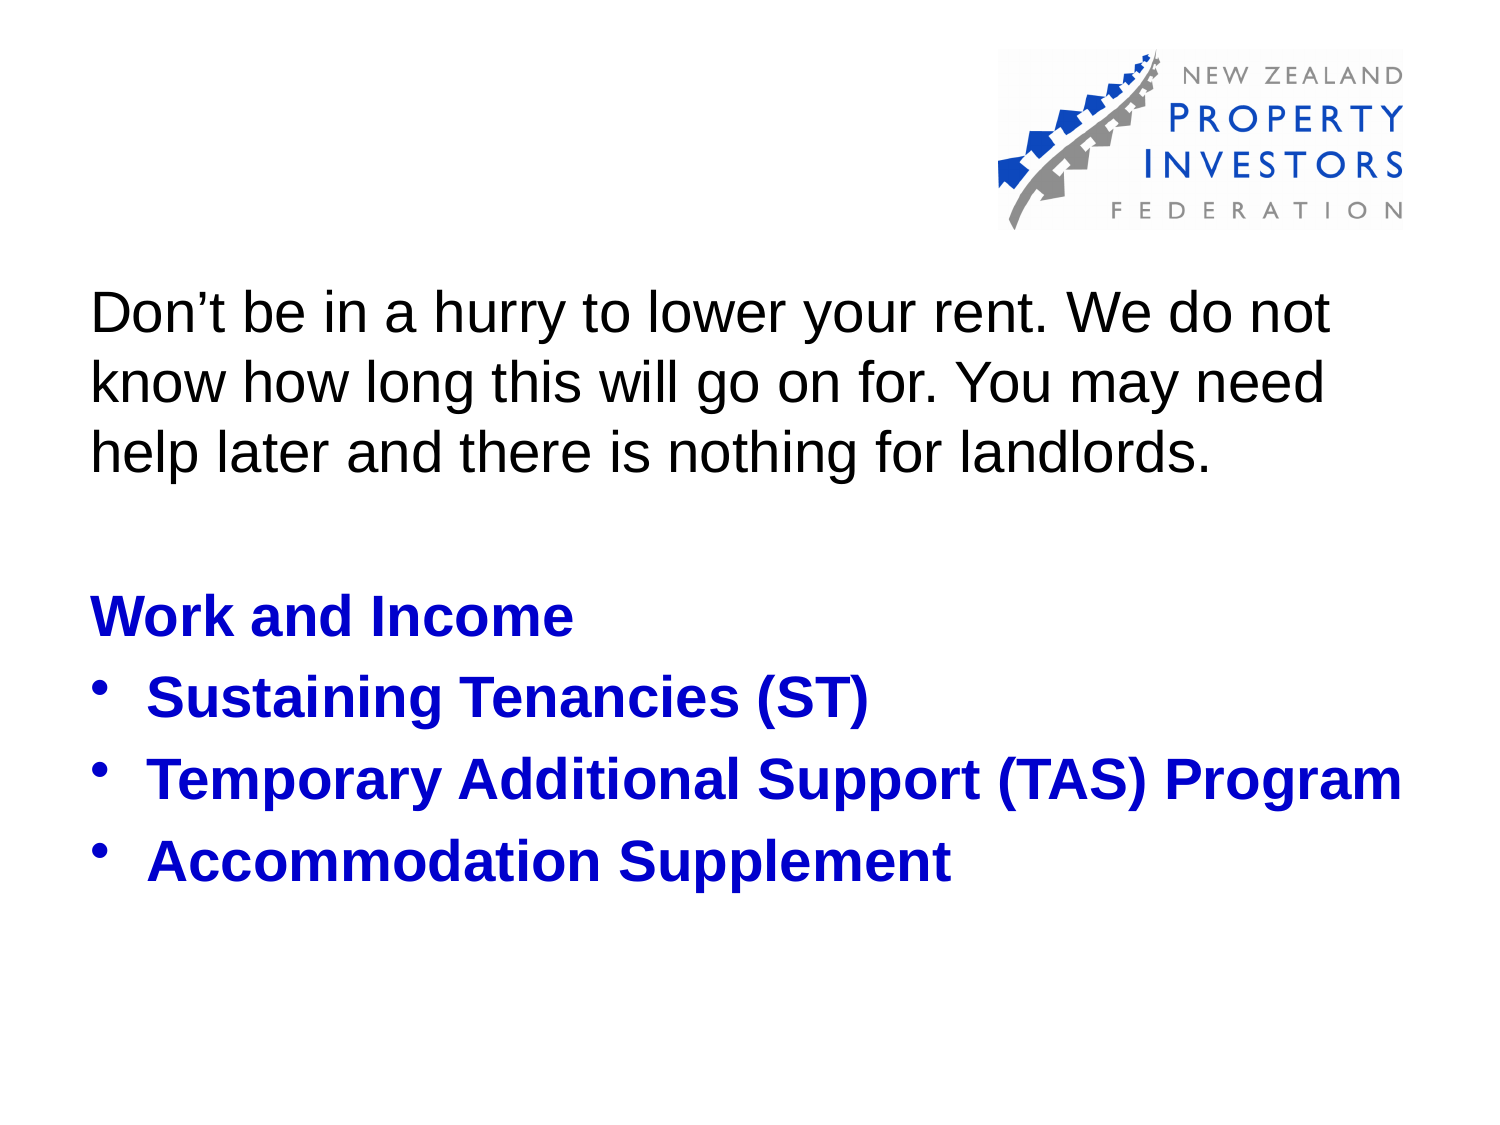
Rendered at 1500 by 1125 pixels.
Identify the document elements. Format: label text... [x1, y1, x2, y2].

picture [997, 49, 1403, 230]
list Don’t be in a hurry to lower your rent. We do not know how long this will go on for. You may need help later and there is nothing for landlords. Work and Income Sustaining Tenancies (ST) Temporary Additional Support (TAS) Program Accommodation Supplement [74, 266, 1426, 1010]
